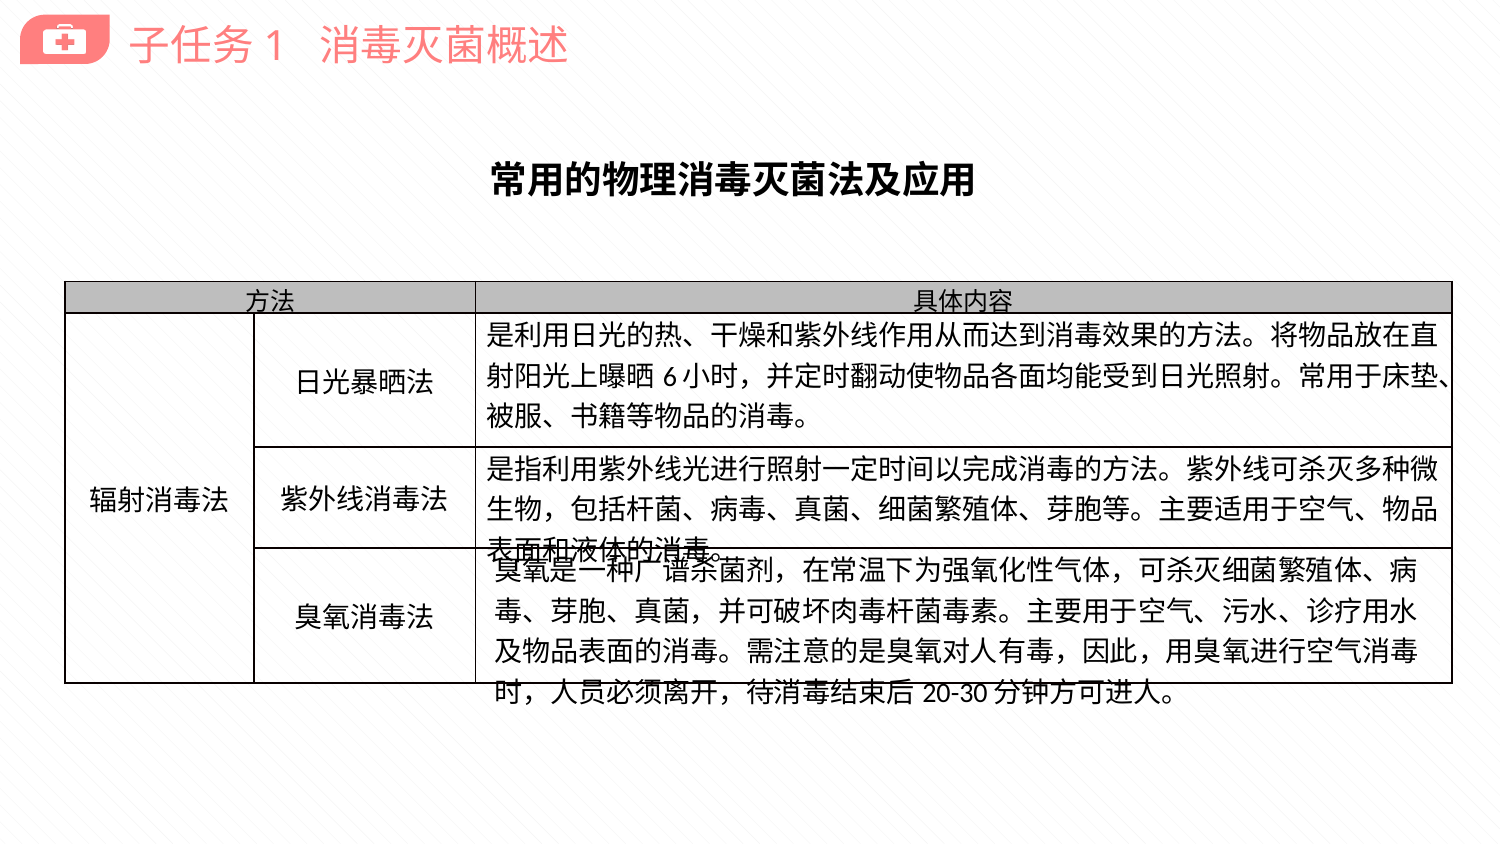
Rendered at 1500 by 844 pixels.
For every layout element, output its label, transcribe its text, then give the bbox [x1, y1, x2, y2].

text_box 常用的物理消毒灭菌法及应用 [317, 149, 1151, 209]
table_cell 臭氧消毒法 [255, 549, 475, 682]
table_cell 紫外线消毒法 [255, 448, 475, 547]
table_cell 臭氧是一种广谱杀菌剂，在常温下为强氧化性气体，可杀灭细菌繁殖体、病毒、芽胞、真菌，并可破坏肉毒杆菌毒素。主要用于空气、污水、诊疗用水及物品表面的消毒。需注意的是臭氧对人有毒，因此，用臭氧进行空气消毒时，人员必须离开，待消毒结束后20-30分钟方可进人。 [476, 549, 1451, 682]
table_header 具体内容 [476, 282, 1451, 312]
table_cell 辐射消毒法 [66, 314, 253, 682]
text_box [19, 11, 863, 78]
table_cell 是利用日光的热、干燥和紫外线作用从而达到消毒效果的方法。将物品放在直射阳光上曝晒6小时，并定时翻动使物品各面均能受到日光照射。常用于床垫、被服、书籍等物品的消毒。 [476, 314, 1451, 446]
table_header 方法 [66, 282, 475, 312]
table_cell 日光暴晒法 [255, 314, 475, 446]
table_cell 是指利用紫外线光进行照射一定时间以完成消毒的方法。紫外线可杀灭多种微生物，包括杆菌、病毒、真菌、细菌繁殖体、芽胞等。主要适用于空气、物品表面和液体的消毒。 [476, 448, 1451, 547]
